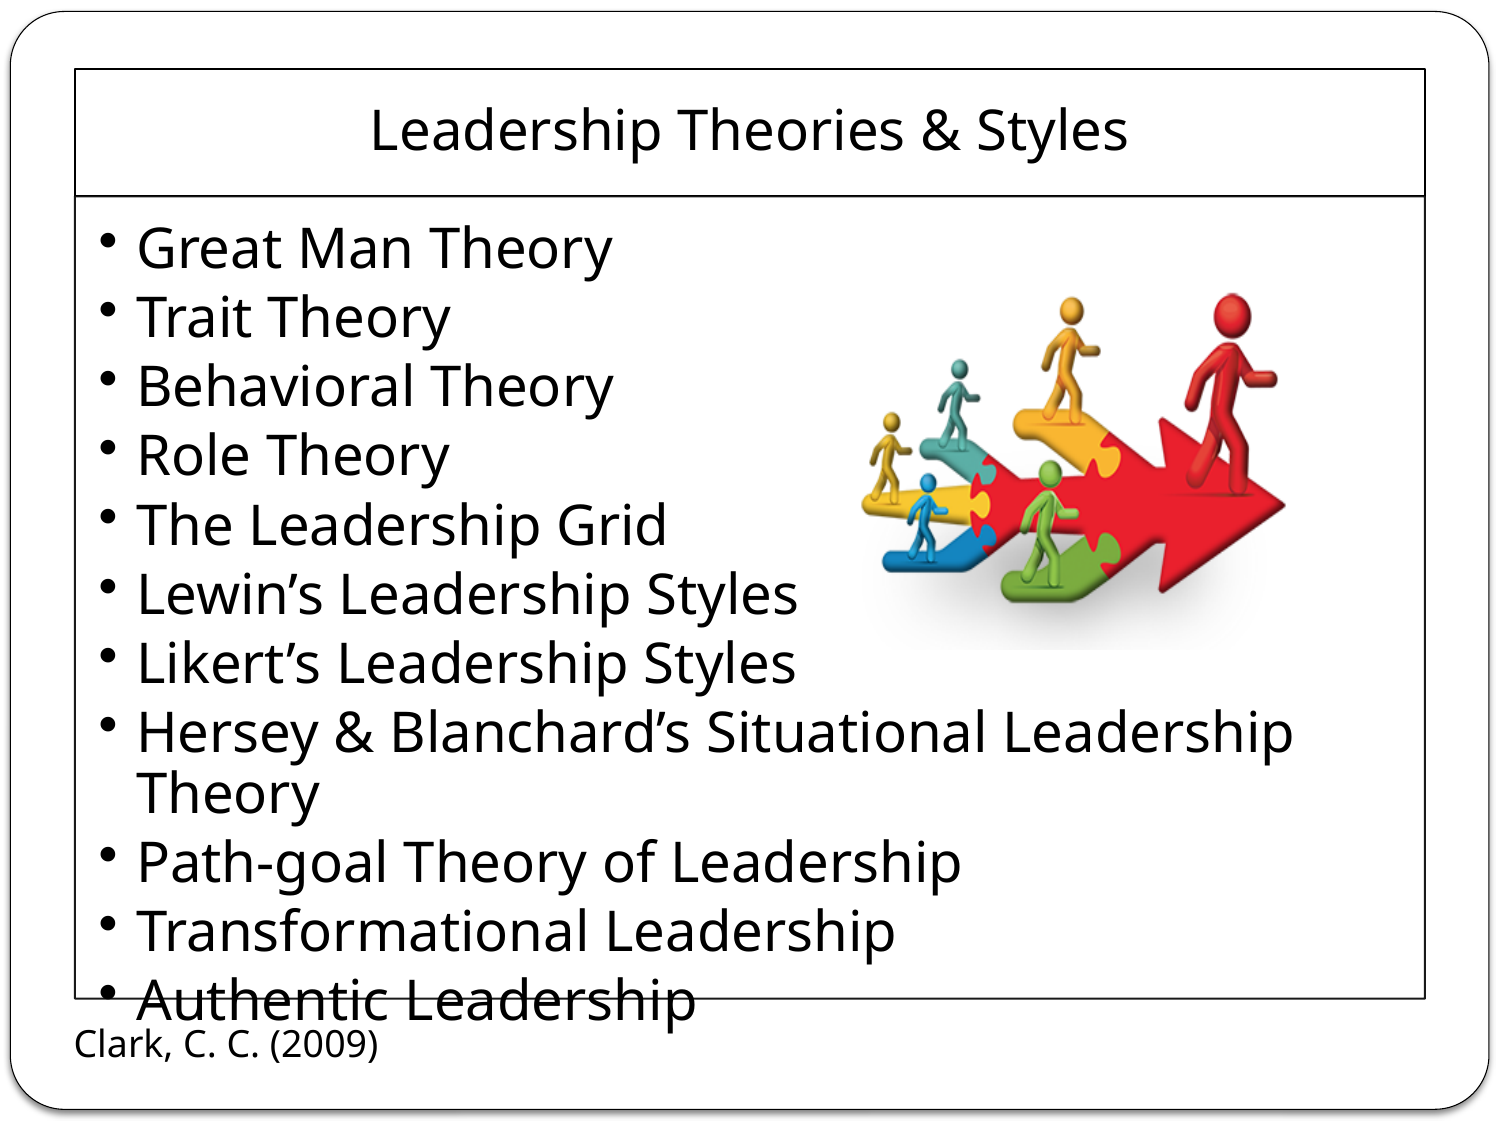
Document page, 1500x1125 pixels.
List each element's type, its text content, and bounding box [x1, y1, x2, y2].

picture [837, 274, 1313, 651]
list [74, 62, 1426, 1006]
text_box Clark, C. C. (2009) [58, 1012, 394, 1073]
